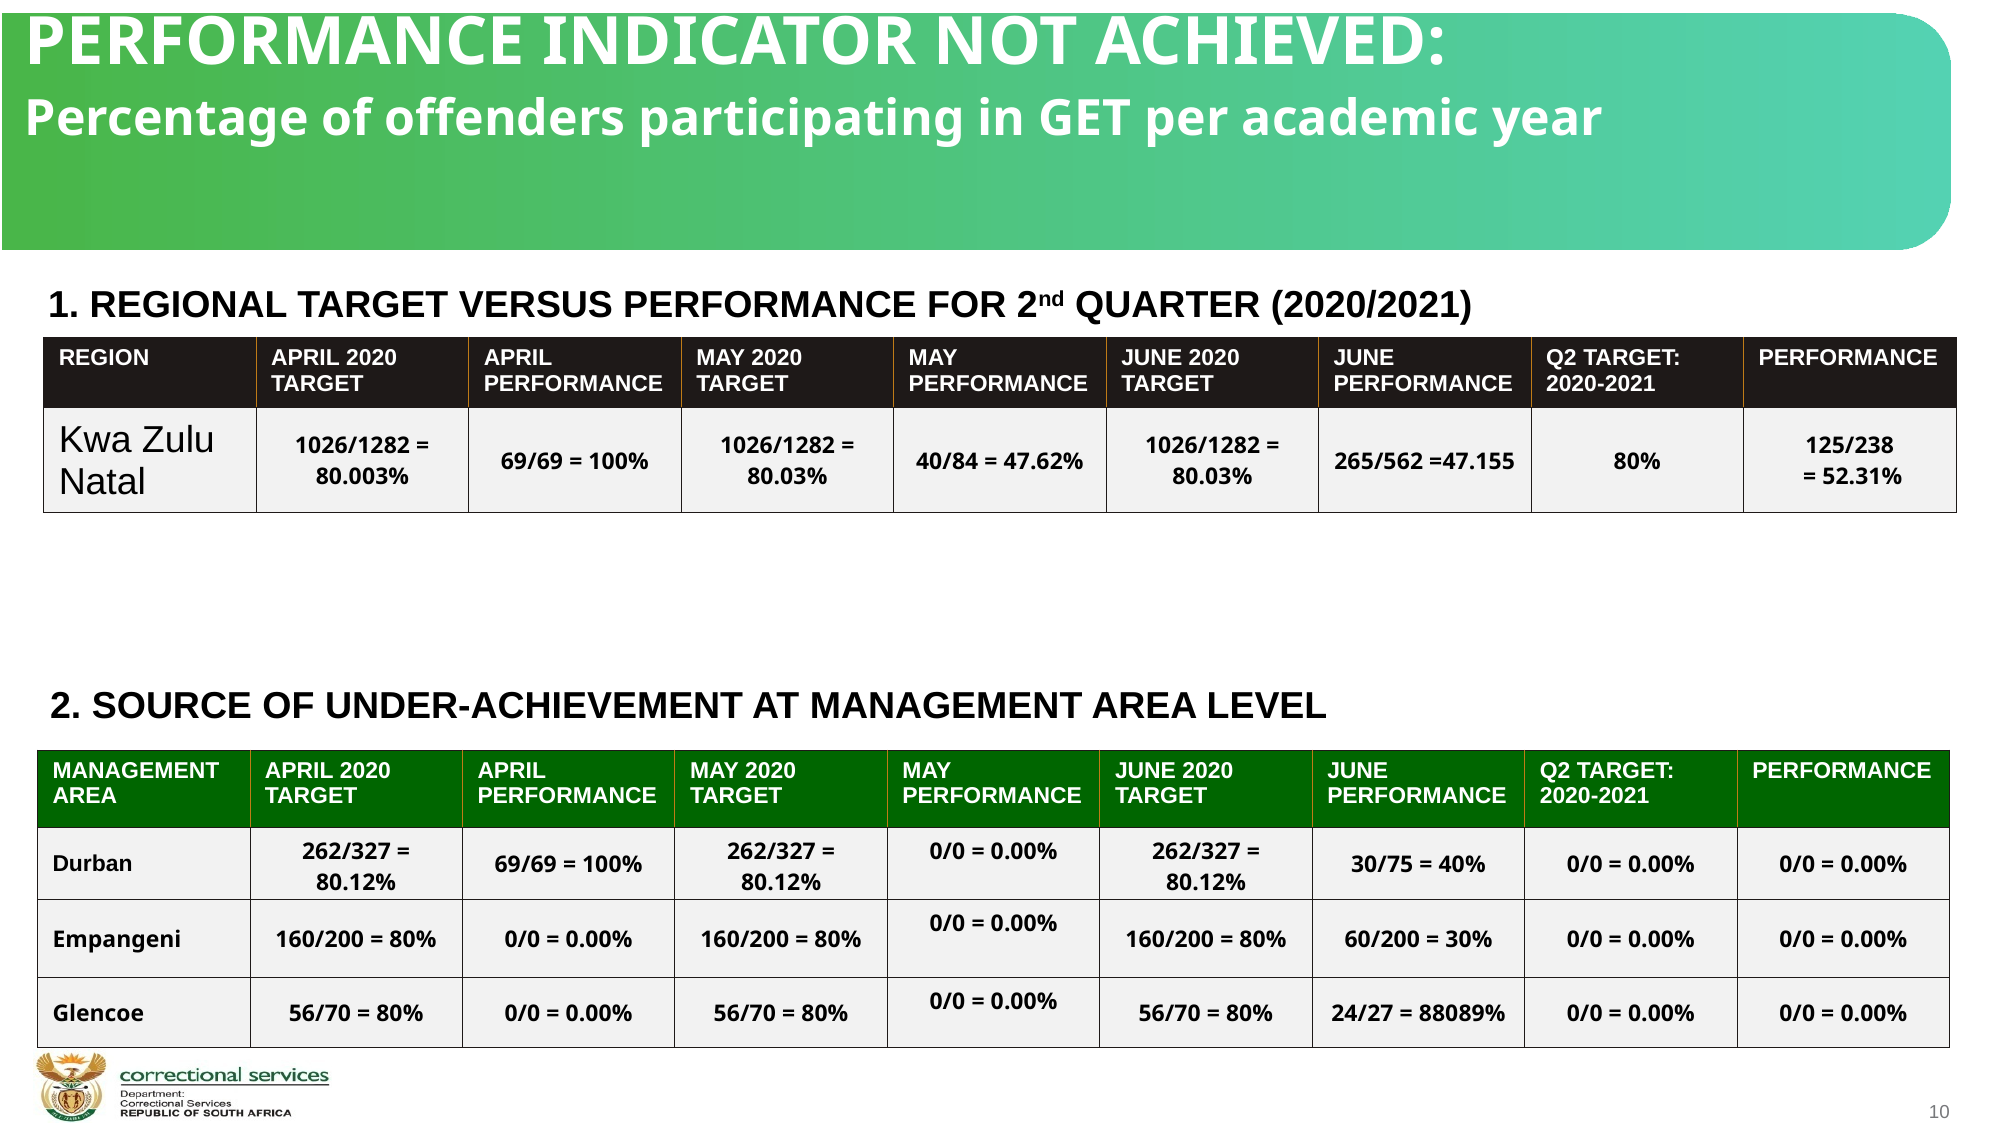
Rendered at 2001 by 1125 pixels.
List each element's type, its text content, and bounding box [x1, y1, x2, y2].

table_cell 265/562 =47.155 [1319, 408, 1531, 512]
table_cell 56/70 = 80% [1100, 978, 1312, 1047]
table_cell Kwa Zulu Natal [44, 408, 256, 512]
text_box PERFORMANCE INDICATOR NOT ACHIEVED: Percentage of offenders participating in GET per academic year [10, 0, 1808, 86]
table_cell 69/69 = 100% [463, 828, 674, 899]
table_cell 262/327 = 80.12% [675, 828, 887, 899]
text_box [2, 13, 1951, 250]
table_header MAY 2020 TARGET [675, 751, 887, 827]
table_cell 69/69 = 100% [469, 408, 681, 512]
table_cell 160/200 = 80% [251, 900, 462, 977]
table_cell 160/200 = 80% [1100, 900, 1312, 977]
table_header APRIL PERFORMANCE [469, 338, 681, 407]
table_cell 0/0 = 0.00% [1738, 900, 1949, 977]
table_header REGION [44, 338, 256, 407]
table_header JUNE PERFORMANCE [1313, 751, 1524, 827]
table_header MAY PERFORMANCE [888, 751, 1099, 827]
table_cell 125/238 = 52.31% [1744, 408, 1956, 512]
table_cell 1026/1282 = 80.03% [682, 408, 893, 512]
table_cell 0/0 = 0.00% [888, 900, 1099, 977]
table_cell 0/0 = 0.00% [888, 828, 1099, 899]
text_box 2. SOURCE OF UNDER-ACHIEVEMENT AT MANAGEMENT AREA LEVEL [0, 673, 1483, 734]
table_cell 0/0 = 0.00% [463, 978, 674, 1047]
table_header MAY PERFORMANCE [894, 338, 1106, 407]
table_cell 80% [1532, 408, 1743, 512]
table_cell 0/0 = 0.00% [1738, 828, 1949, 899]
table_cell 0/0 = 0.00% [1738, 978, 1949, 1047]
table_header MANAGEMENT AREA [38, 751, 250, 827]
table_cell 30/75 = 40% [1313, 828, 1524, 899]
table_cell 262/327 = 80.12% [251, 828, 462, 899]
table_cell 1026/1282 = 80.03% [1107, 408, 1318, 512]
table_cell 56/70 = 80% [675, 978, 887, 1047]
table_cell 0/0 = 0.00% [463, 900, 674, 977]
text_box 1. REGIONAL TARGET VERSUS PERFORMANCE FOR 2nd QUARTER (2020/2021) [33, 272, 1498, 333]
table_cell Durban [38, 828, 250, 899]
table_cell Glencoe [38, 978, 250, 1047]
table_cell 262/327 = 80.12% [1100, 828, 1312, 899]
table_cell 60/200 = 30% [1313, 900, 1524, 977]
table_header JUNE 2020 TARGET [1107, 338, 1318, 407]
table_cell 56/70 = 80% [251, 978, 462, 1047]
table_cell 0/0 = 0.00% [1525, 978, 1737, 1047]
table_header Q2 TARGET: 2020-2021 [1532, 338, 1743, 407]
table_cell 1026/1282 = 80.003% [257, 408, 468, 512]
table_cell Empangeni [38, 900, 250, 977]
table_header APRIL PERFORMANCE [463, 751, 674, 827]
picture [33, 1049, 332, 1123]
table_header PERFORMANCE [1744, 338, 1956, 407]
table_header APRIL 2020 TARGET [257, 338, 468, 407]
table_header JUNE 2020 TARGET [1100, 751, 1312, 827]
table_header APRIL 2020 TARGET [251, 751, 462, 827]
table_header PERFORMANCE [1738, 751, 1949, 827]
table_cell 0/0 = 0.00% [1525, 900, 1737, 977]
table_cell 160/200 = 80% [675, 900, 887, 977]
table_cell 40/84 = 47.62% [894, 408, 1106, 512]
table_header Q2 TARGET: 2020-2021 [1525, 751, 1737, 827]
table_cell 0/0 = 0.00% [1525, 828, 1737, 899]
table_header JUNE PERFORMANCE [1319, 338, 1531, 407]
table_cell 24/27 = 88089% [1313, 978, 1524, 1047]
table_header MAY 2020 TARGET [682, 338, 893, 407]
table_cell 0/0 = 0.00% [888, 978, 1099, 1047]
